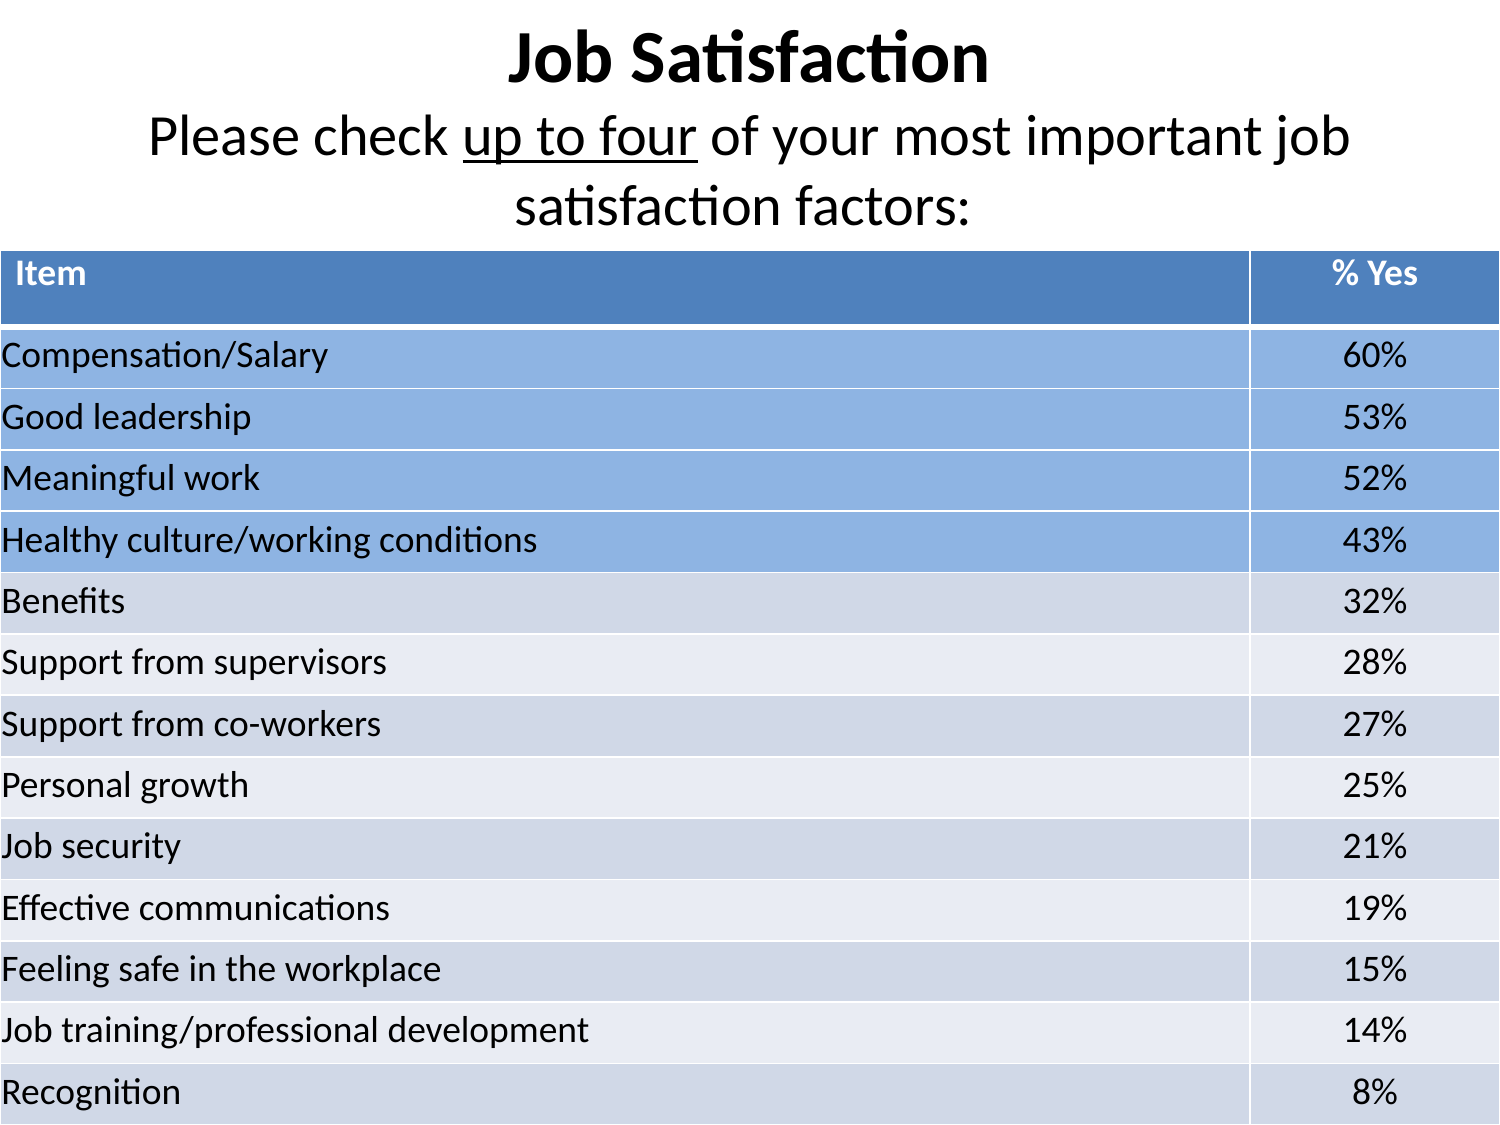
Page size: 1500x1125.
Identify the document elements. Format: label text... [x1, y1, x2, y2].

table_cell 52% [1251, 451, 1499, 510]
table_header Item [1, 251, 1249, 324]
title Job Satisfaction Please check up to four of your most important job satisfaction factors: [0, 45, 1500, 200]
table_cell Job security [1, 819, 1249, 879]
table_cell 28% [1251, 635, 1499, 694]
table_cell Meaningful work [1, 451, 1249, 510]
table_cell Job training/professional development [1, 1003, 1249, 1063]
table_cell Benefits [1, 573, 1249, 633]
table_cell Compensation/Salary [1, 330, 1249, 388]
table_cell Recognition [1, 1064, 1249, 1124]
table_cell Feeling safe in the workplace [1, 942, 1249, 1001]
table_cell 27% [1251, 696, 1499, 756]
table_cell Personal growth [1, 758, 1249, 817]
table_cell 53% [1251, 389, 1499, 449]
table_cell Support from supervisors [1, 635, 1249, 694]
table_cell 8% [1251, 1064, 1499, 1124]
table_cell 21% [1251, 819, 1499, 879]
table_cell 43% [1251, 512, 1499, 572]
table_cell 60% [1251, 330, 1499, 388]
table_cell 32% [1251, 573, 1499, 633]
table_cell 19% [1251, 880, 1499, 940]
table_cell Healthy culture/working conditions [1, 512, 1249, 572]
table_cell 15% [1251, 942, 1499, 1001]
table_cell 25% [1251, 758, 1499, 817]
table_header % Yes [1251, 251, 1499, 324]
table_cell Effective communications [1, 880, 1249, 940]
table_cell Support from co-workers [1, 696, 1249, 756]
table_cell Good leadership [1, 389, 1249, 449]
table_cell 14% [1251, 1003, 1499, 1063]
